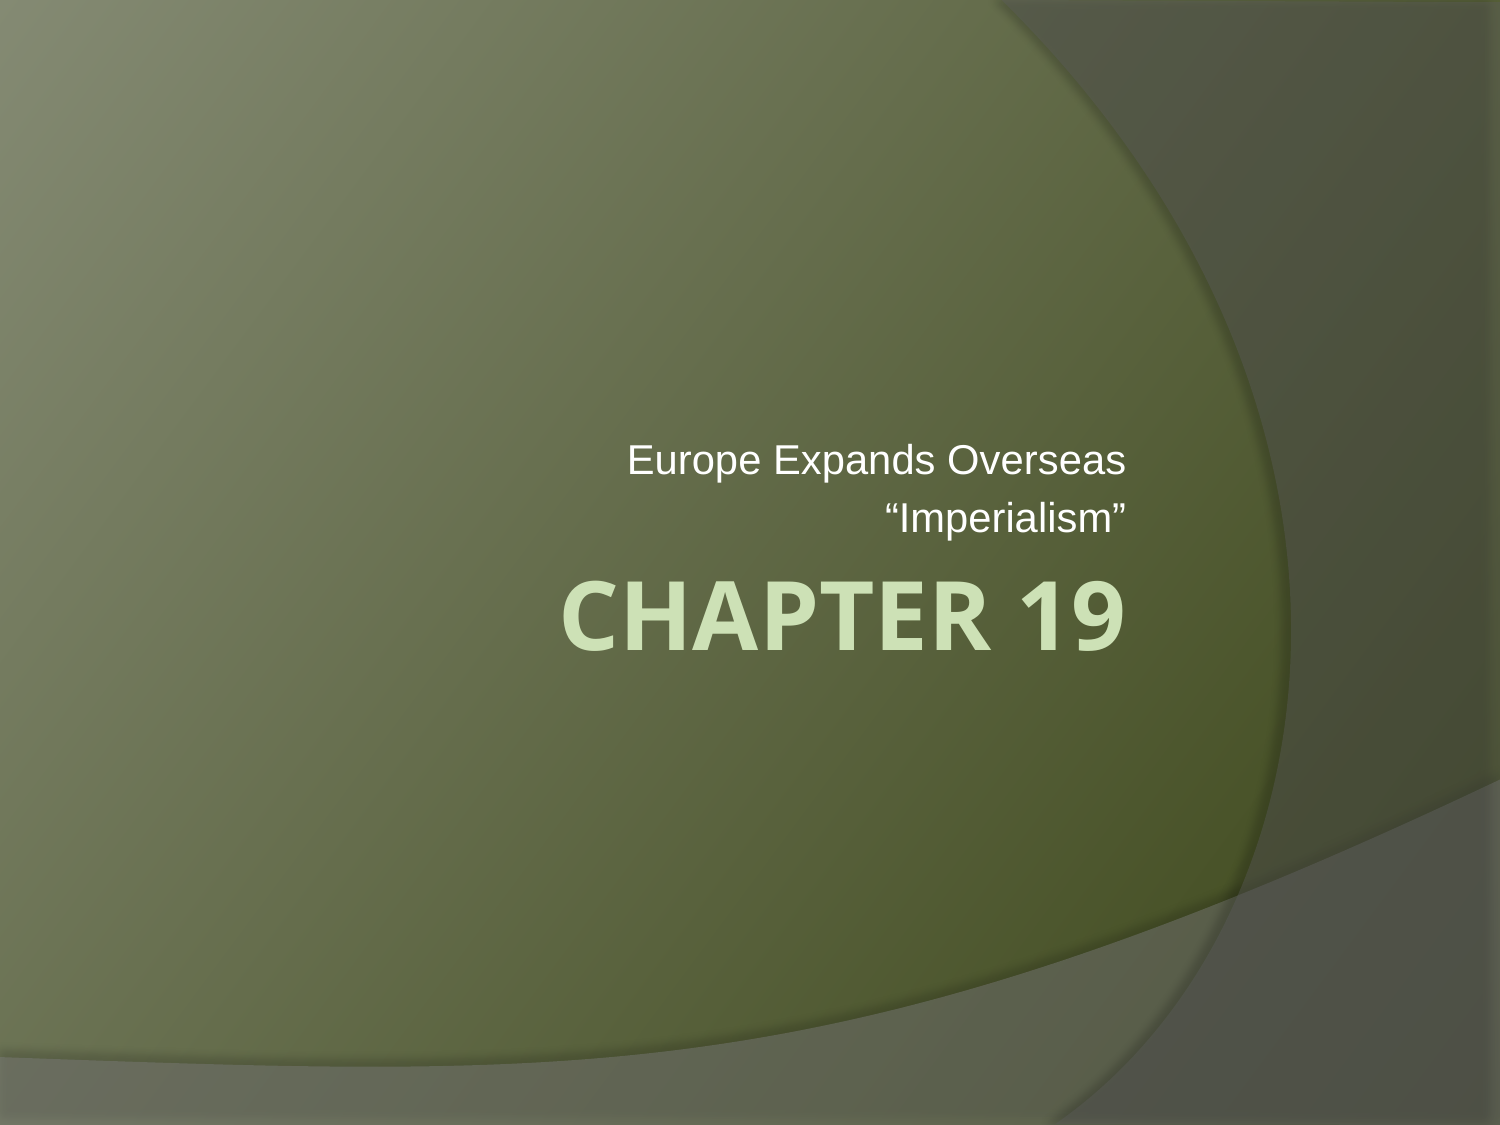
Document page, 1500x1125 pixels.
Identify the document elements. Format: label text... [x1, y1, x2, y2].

subtitle Europe Expands Overseas “Imperialism” [71, 253, 1134, 541]
title Chapter 19 [70, 547, 1134, 925]
